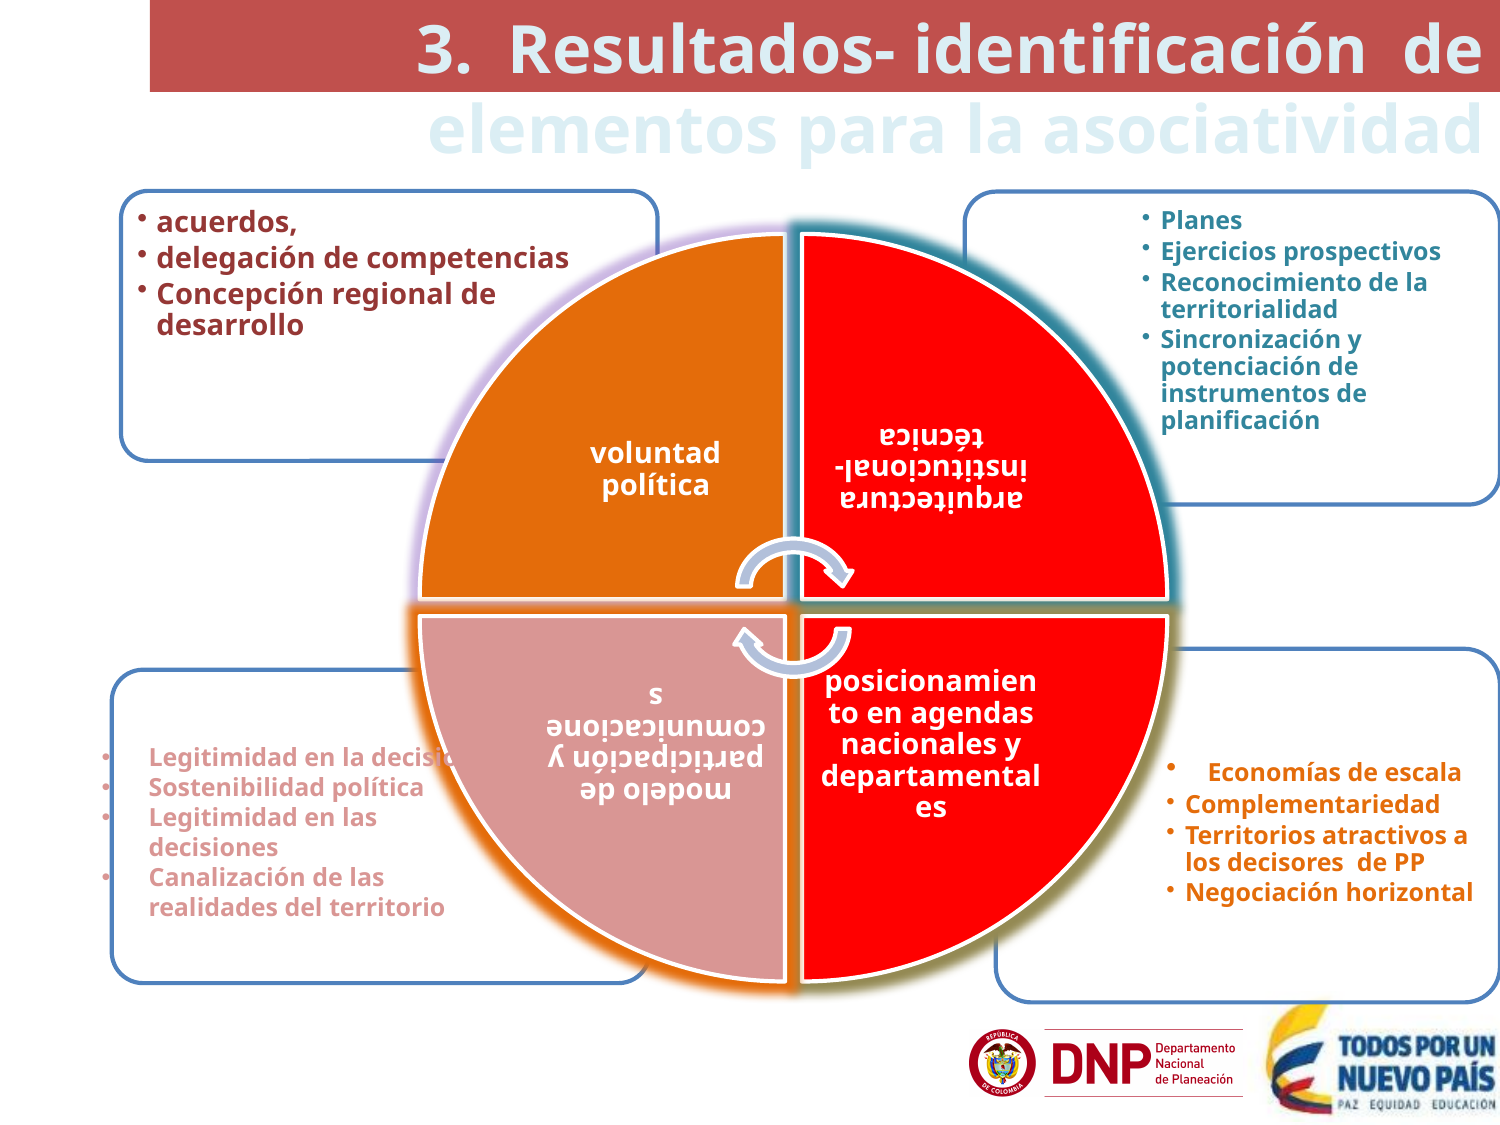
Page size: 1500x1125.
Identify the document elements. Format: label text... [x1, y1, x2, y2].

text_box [86, 180, 1500, 1035]
text_box 3. Resultados- identificación de elementos para la asociatividad [149, 0, 1500, 92]
picture [969, 1035, 1500, 1125]
